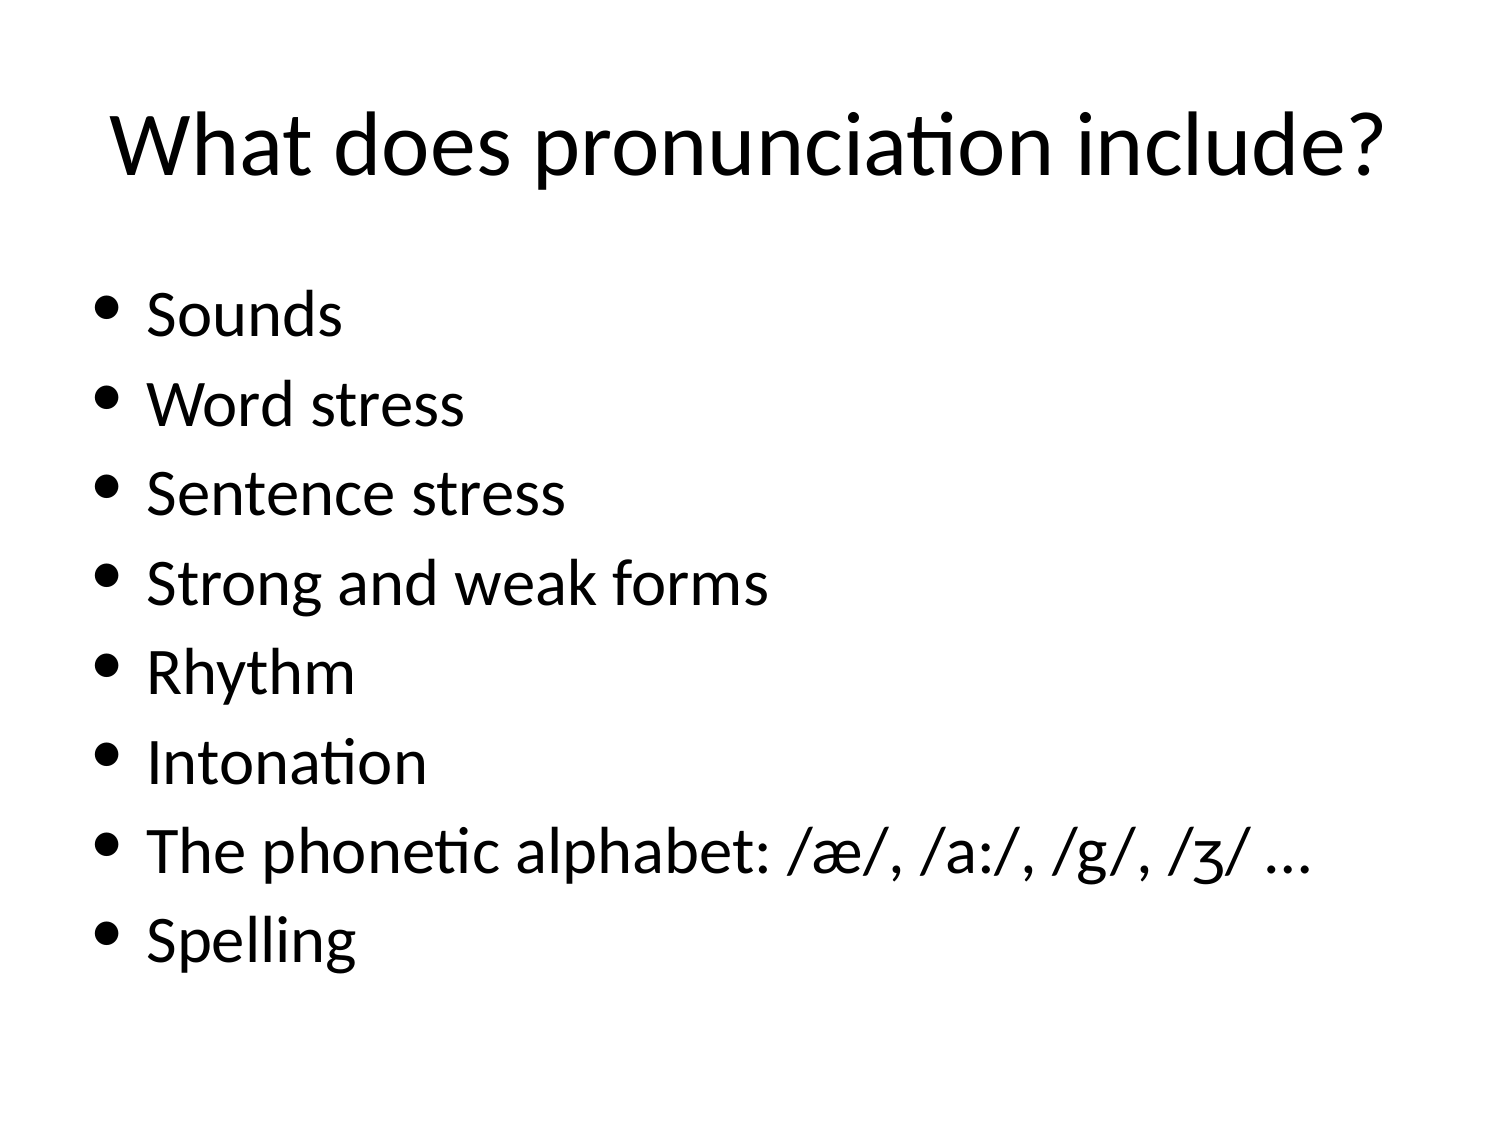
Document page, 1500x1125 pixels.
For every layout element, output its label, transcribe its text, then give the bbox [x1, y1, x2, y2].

title What does pronunciation include? [75, 45, 1425, 233]
list Sounds Word stress Sentence stress Strong and weak forms Rhythm Intonation The phonetic alphabet: /æ/, /a:/, /g/, /ʒ/ … Spelling [75, 262, 1425, 1083]
